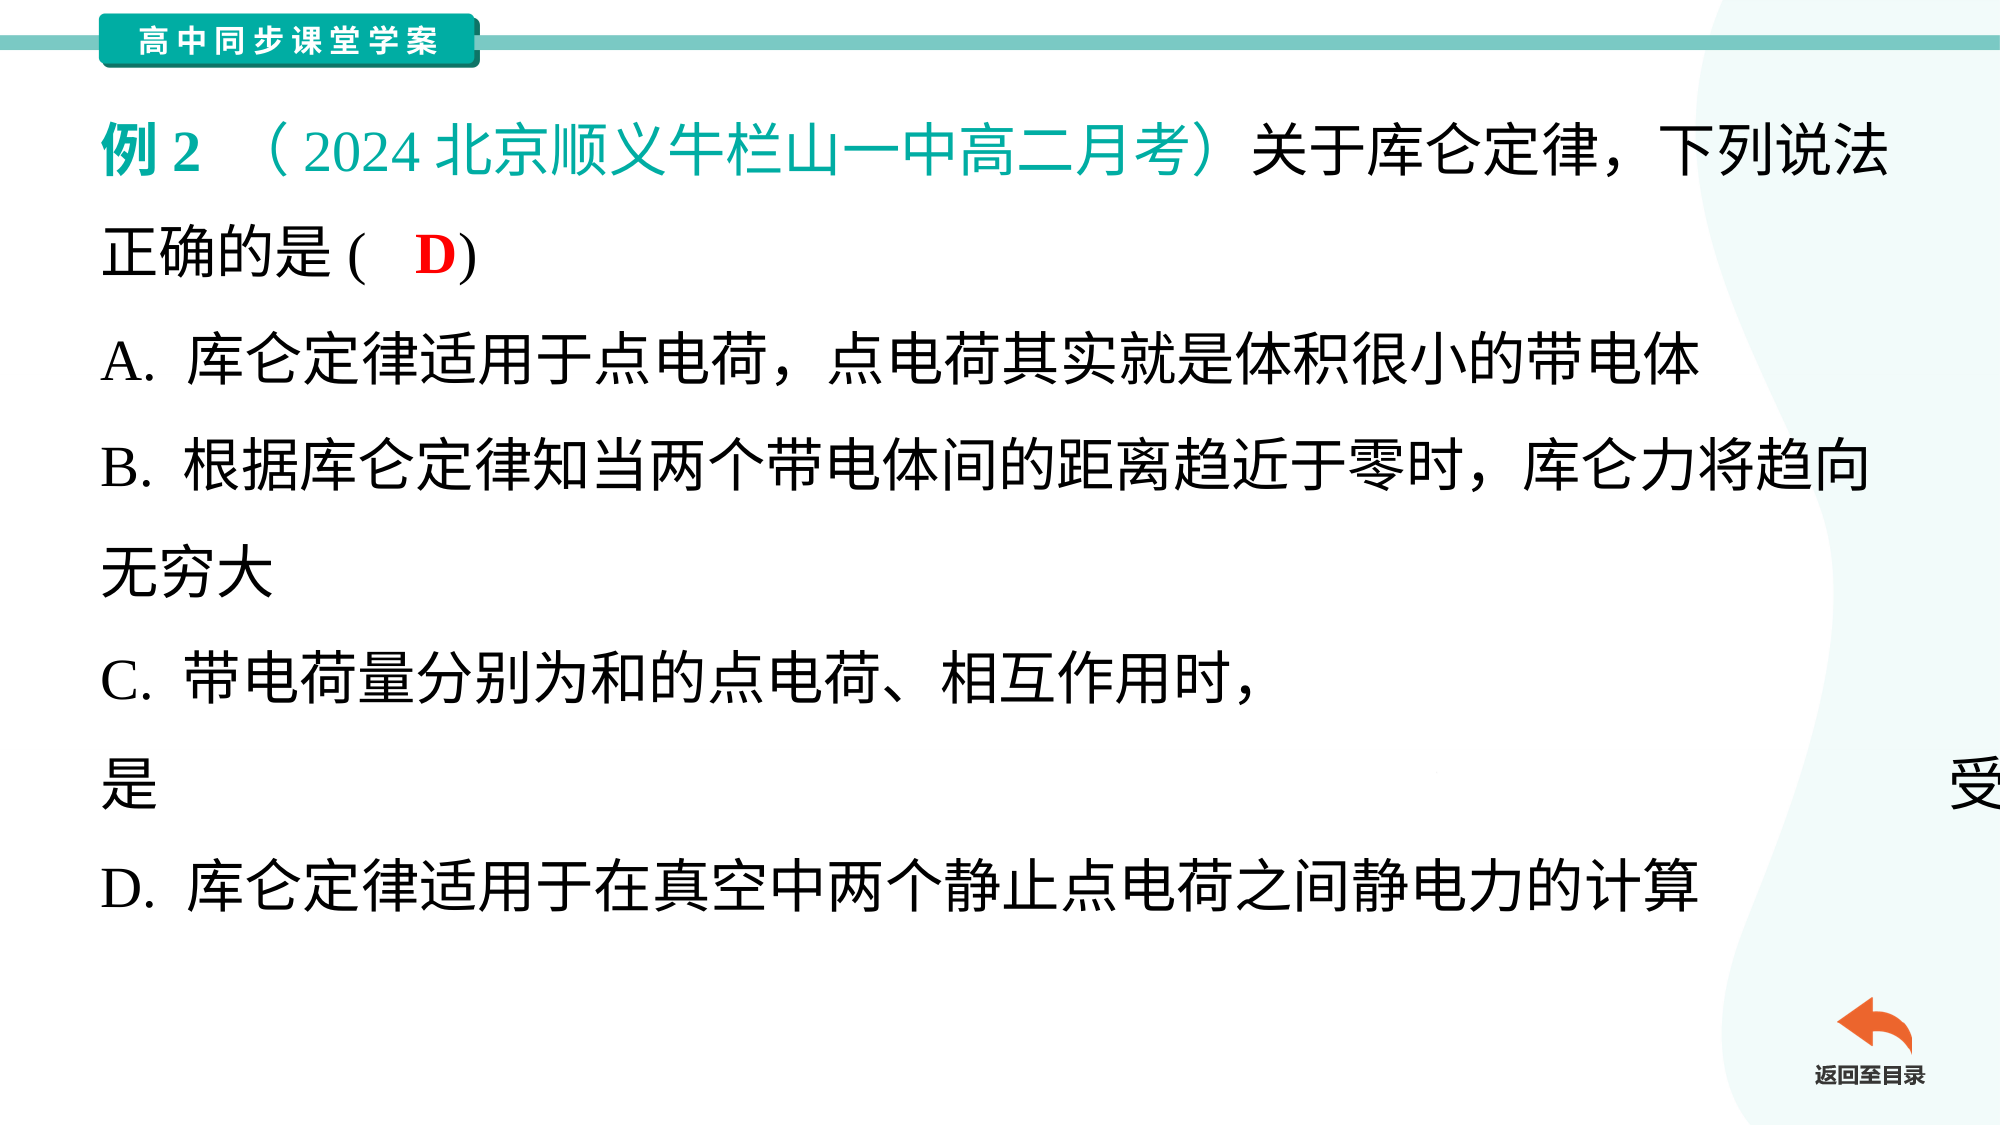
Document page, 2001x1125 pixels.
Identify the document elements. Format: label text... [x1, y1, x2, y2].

picture [0, 0, 2000, 1125]
text_box D [393, 180, 479, 274]
picture [1966, 787, 1988, 797]
text_box 例2 （2024北京顺义牛栏山一中高二月考）关于库仑定律，下列说法 正确的是( ) [100, 76, 1899, 274]
